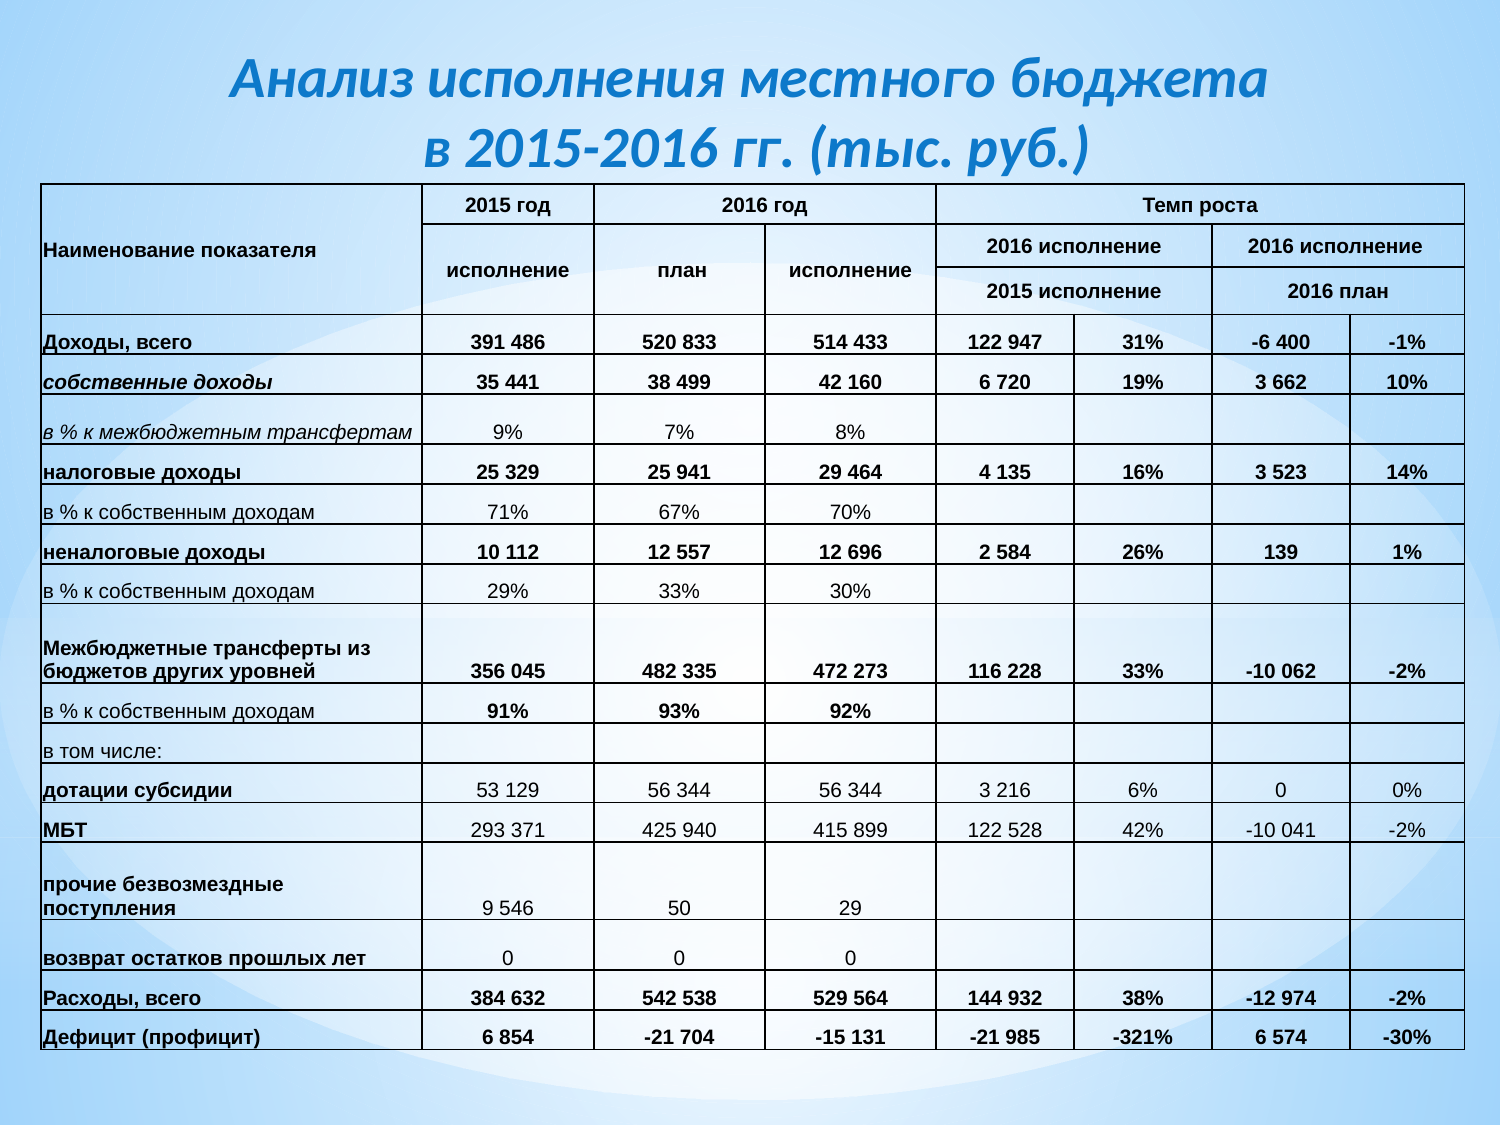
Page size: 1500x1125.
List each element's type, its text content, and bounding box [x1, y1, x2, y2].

table_cell 529 564 [766, 971, 935, 1009]
table_cell 4 135 [937, 445, 1073, 483]
table_header Темп роста [937, 185, 1464, 223]
table_cell 514 433 [766, 315, 935, 353]
table_cell [937, 920, 1073, 969]
table_cell 2015 исполнение [937, 268, 1211, 314]
table_cell 26% [1075, 525, 1211, 563]
table_cell 144 932 [937, 971, 1073, 1009]
table_cell 384 632 [423, 971, 593, 1009]
table_cell [1075, 724, 1211, 762]
table_cell [1213, 724, 1349, 762]
table_cell 53 129 [423, 764, 593, 802]
table_cell 70% [766, 485, 935, 523]
table_cell [1075, 920, 1211, 969]
table_cell [1213, 565, 1349, 603]
table_cell -10 062 [1213, 604, 1349, 682]
table_cell 10 112 [423, 525, 593, 563]
table_cell 8% [766, 395, 935, 443]
table_cell 1% [1351, 525, 1464, 563]
table_cell [1075, 395, 1211, 443]
table_header Наименование показателя [42, 185, 421, 314]
table_cell 2 584 [937, 525, 1073, 563]
table_cell [1351, 920, 1464, 969]
table_cell [937, 395, 1073, 443]
table_cell 6 720 [937, 355, 1073, 393]
table_cell 0 [423, 920, 593, 969]
table_cell 19% [1075, 355, 1211, 393]
table_cell [766, 724, 935, 762]
table_cell 10% [1351, 355, 1464, 393]
table_cell [423, 724, 593, 762]
table_cell [1351, 684, 1464, 722]
table_cell в % к собственным доходам [42, 565, 421, 603]
table_cell 93% [595, 684, 764, 722]
table_cell 415 899 [766, 803, 935, 841]
table_cell -1% [1351, 315, 1464, 353]
table_cell 25 329 [423, 445, 593, 483]
table_cell 67% [595, 485, 764, 523]
table_cell в том числе: [42, 724, 421, 762]
table_cell [1351, 485, 1464, 523]
table_cell 91% [423, 684, 593, 722]
table_cell -30% [1351, 1011, 1464, 1049]
table_cell дотации субсидии [42, 764, 421, 802]
table_cell [1351, 565, 1464, 603]
table_cell 3 216 [937, 764, 1073, 802]
table_cell [1351, 724, 1464, 762]
table_cell возврат остатков прошлых лет [42, 920, 421, 969]
table_cell [1351, 843, 1464, 919]
table_cell 31% [1075, 315, 1211, 353]
table_cell 42% [1075, 803, 1211, 841]
table_cell [1213, 920, 1349, 969]
table_cell 14% [1351, 445, 1464, 483]
table_cell 56 344 [766, 764, 935, 802]
table_cell -21 985 [937, 1011, 1073, 1049]
table_cell 16% [1075, 445, 1211, 483]
table_cell [1075, 843, 1211, 919]
table_cell 3 662 [1213, 355, 1349, 393]
table_cell [937, 485, 1073, 523]
table_cell 42 160 [766, 355, 935, 393]
table_cell 0% [1351, 764, 1464, 802]
table_cell 542 538 [595, 971, 764, 1009]
table_cell 6 574 [1213, 1011, 1349, 1049]
table_cell 33% [595, 565, 764, 603]
table_cell 50 [595, 843, 764, 919]
table_cell 116 228 [937, 604, 1073, 682]
table_cell Межбюджетные трансферты из бюджетов других уровней [42, 604, 421, 682]
table_cell -2% [1351, 971, 1464, 1009]
table_cell Доходы, всего [42, 315, 421, 353]
table_cell налоговые доходы [42, 445, 421, 483]
table_cell 38% [1075, 971, 1211, 1009]
table_cell [937, 843, 1073, 919]
table_cell в % к собственным доходам [42, 684, 421, 722]
table_cell 9 546 [423, 843, 593, 919]
table_cell 33% [1075, 604, 1211, 682]
table_cell [1213, 843, 1349, 919]
table_cell 38 499 [595, 355, 764, 393]
table_cell 472 273 [766, 604, 935, 682]
table_cell [1213, 395, 1349, 443]
table_cell 2016 исполнение [937, 225, 1211, 266]
table_cell 356 045 [423, 604, 593, 682]
table_cell [937, 684, 1073, 722]
table_cell 425 940 [595, 803, 764, 841]
table_cell 7% [595, 395, 764, 443]
table_cell [1075, 565, 1211, 603]
table_cell [937, 724, 1073, 762]
table_cell -321% [1075, 1011, 1211, 1049]
table_cell план [595, 225, 764, 314]
table_header 2015 год [423, 185, 593, 223]
table_cell -2% [1351, 803, 1464, 841]
table_cell [1075, 485, 1211, 523]
table_cell 6 854 [423, 1011, 593, 1049]
table_cell -21 704 [595, 1011, 764, 1049]
table_cell [1213, 684, 1349, 722]
table_cell 6% [1075, 764, 1211, 802]
table_cell собственные доходы [42, 355, 421, 393]
text_box Анализ исполнения местного бюджета в 2015-2016 гг. (тыс. руб.) [215, 31, 1285, 183]
table_cell 29% [423, 565, 593, 603]
table_cell 391 486 [423, 315, 593, 353]
table_cell исполнение [423, 225, 593, 314]
table_cell 12 557 [595, 525, 764, 563]
table_cell [1213, 485, 1349, 523]
table_cell [595, 724, 764, 762]
table_cell 122 528 [937, 803, 1073, 841]
table_cell 29 [766, 843, 935, 919]
table_cell 2016 исполнение [1213, 225, 1464, 266]
table_cell 2016 план [1213, 268, 1464, 314]
table_cell 293 371 [423, 803, 593, 841]
table_cell [937, 565, 1073, 603]
table_header 2016 год [595, 185, 935, 223]
table_cell 35 441 [423, 355, 593, 393]
table_cell 3 523 [1213, 445, 1349, 483]
table_cell -6 400 [1213, 315, 1349, 353]
table_cell 29 464 [766, 445, 935, 483]
table_cell в % к собственным доходам [42, 485, 421, 523]
table_cell -12 974 [1213, 971, 1349, 1009]
table_cell 25 941 [595, 445, 764, 483]
table_cell -10 041 [1213, 803, 1349, 841]
table_cell Расходы, всего [42, 971, 421, 1009]
table_cell в % к межбюджетным трансфертам [42, 395, 421, 443]
table_cell -2% [1351, 604, 1464, 682]
table_cell 0 [595, 920, 764, 969]
table_cell 56 344 [595, 764, 764, 802]
table_cell 12 696 [766, 525, 935, 563]
table_cell 30% [766, 565, 935, 603]
table_cell [1351, 395, 1464, 443]
table_cell 122 947 [937, 315, 1073, 353]
table_cell 520 833 [595, 315, 764, 353]
table_cell -15 131 [766, 1011, 935, 1049]
table_cell 71% [423, 485, 593, 523]
table_cell 92% [766, 684, 935, 722]
table_cell прочие безвозмездные поступления [42, 843, 421, 919]
table_cell Дефицит (профицит) [42, 1011, 421, 1049]
table_cell МБТ [42, 803, 421, 841]
table_cell исполнение [766, 225, 935, 314]
table_cell 482 335 [595, 604, 764, 682]
table_cell 139 [1213, 525, 1349, 563]
table_cell неналоговые доходы [42, 525, 421, 563]
table_cell [1075, 684, 1211, 722]
table_cell 0 [1213, 764, 1349, 802]
table_cell 9% [423, 395, 593, 443]
table_cell 0 [766, 920, 935, 969]
